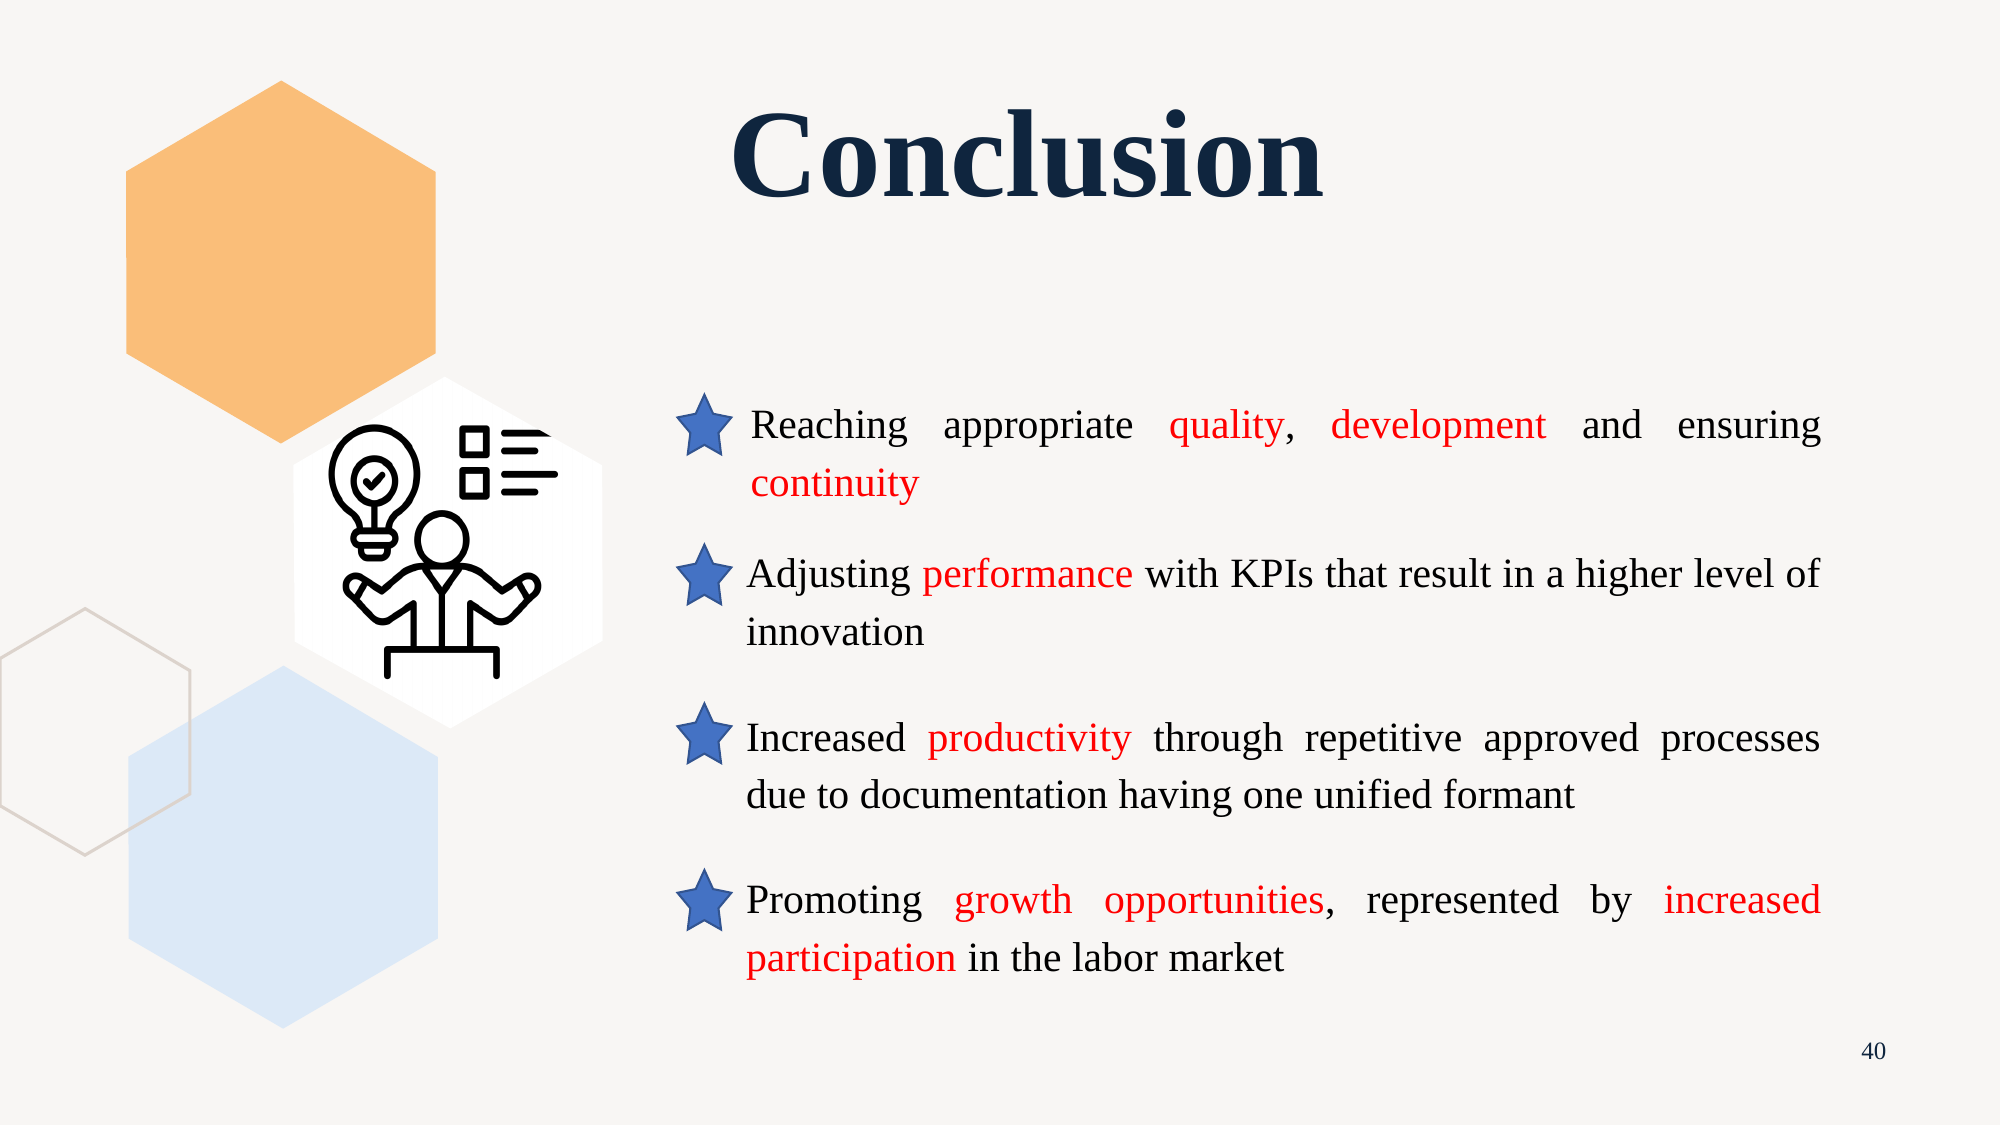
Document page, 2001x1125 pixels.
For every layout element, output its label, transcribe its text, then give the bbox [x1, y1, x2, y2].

text_box Increased productivity through repetitive approved processes due to documentation having one unified formant [731, 694, 1837, 825]
text_box [675, 867, 734, 932]
text_box [675, 392, 734, 457]
title Conclusion [713, 13, 1796, 232]
text_box [675, 542, 734, 607]
text_box [675, 701, 731, 765]
text_box Reaching appropriate quality, development and ensuring continuity [735, 382, 1837, 513]
slide_number 40 [1836, 1020, 1912, 1080]
text_box Adjusting performance with KPIs that result in a higher level of innovation [731, 531, 1837, 662]
text_box Promoting growth opportunities, represented by increased participation in the labor market [731, 857, 1837, 987]
picture [293, 376, 603, 729]
